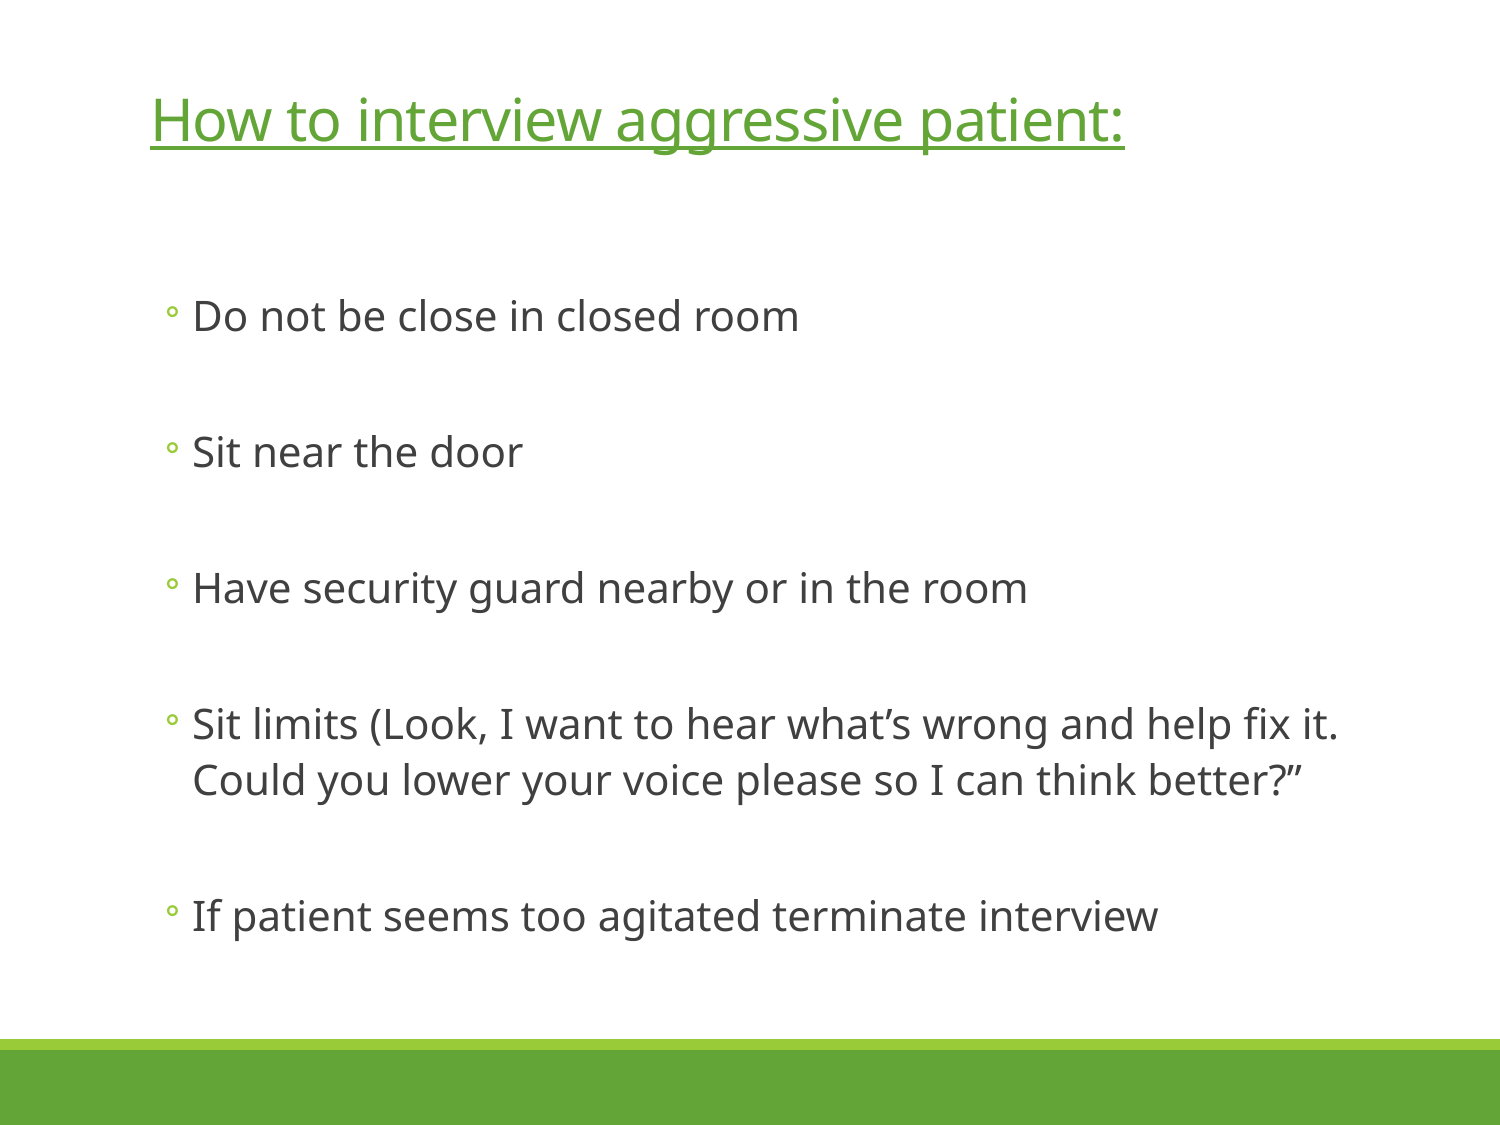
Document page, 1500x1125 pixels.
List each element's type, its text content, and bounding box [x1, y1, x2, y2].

title How to interview aggressive patient: [135, 47, 1373, 161]
list Do not be close in closed room Sit near the door Have security guard nearby or in the room Sit limits (Look, I want to hear what’s wrong and help fix it. Could you lower your voice please so I can think better?” If patient seems too agitated terminate interview [135, 219, 1373, 963]
